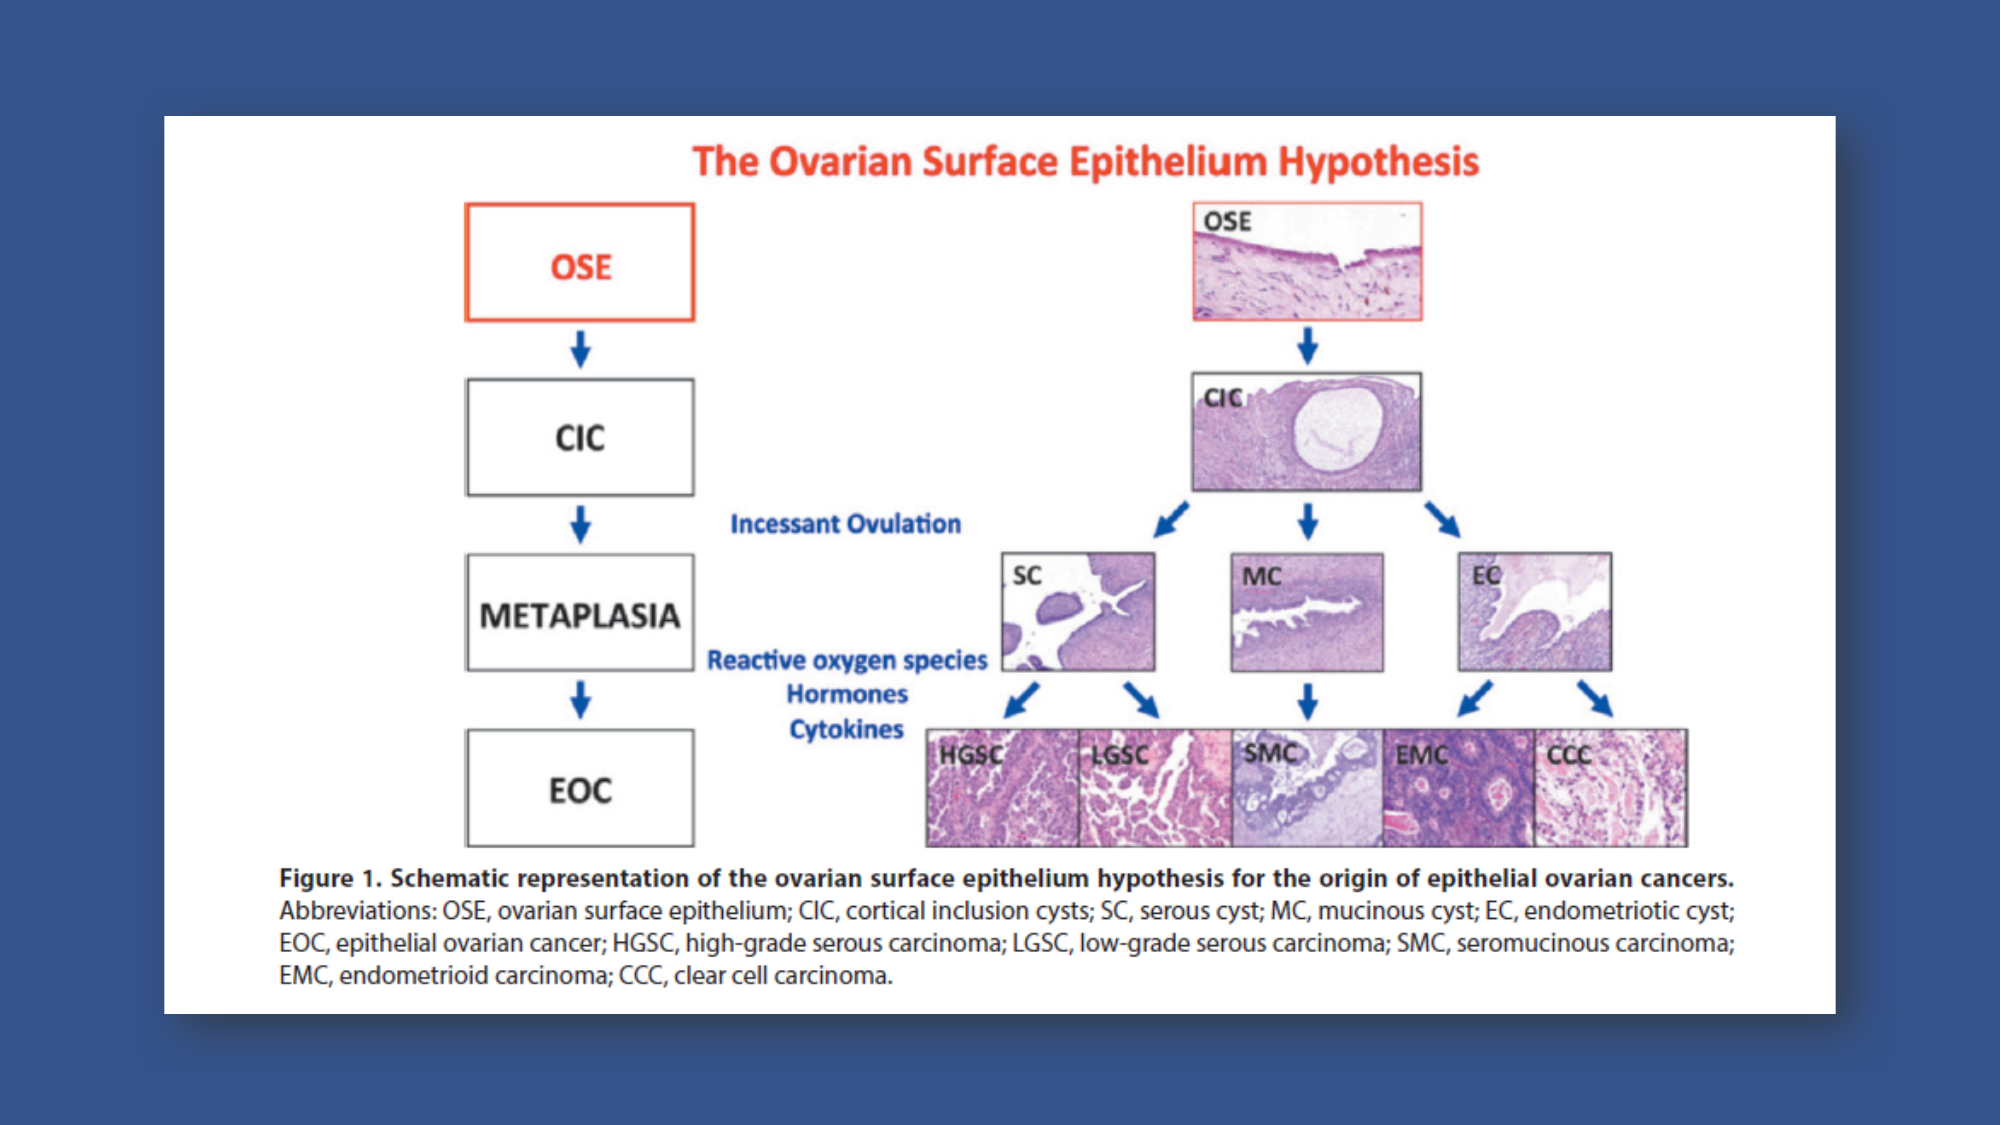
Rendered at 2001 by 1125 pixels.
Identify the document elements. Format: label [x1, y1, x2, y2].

list [164, 116, 1836, 1014]
